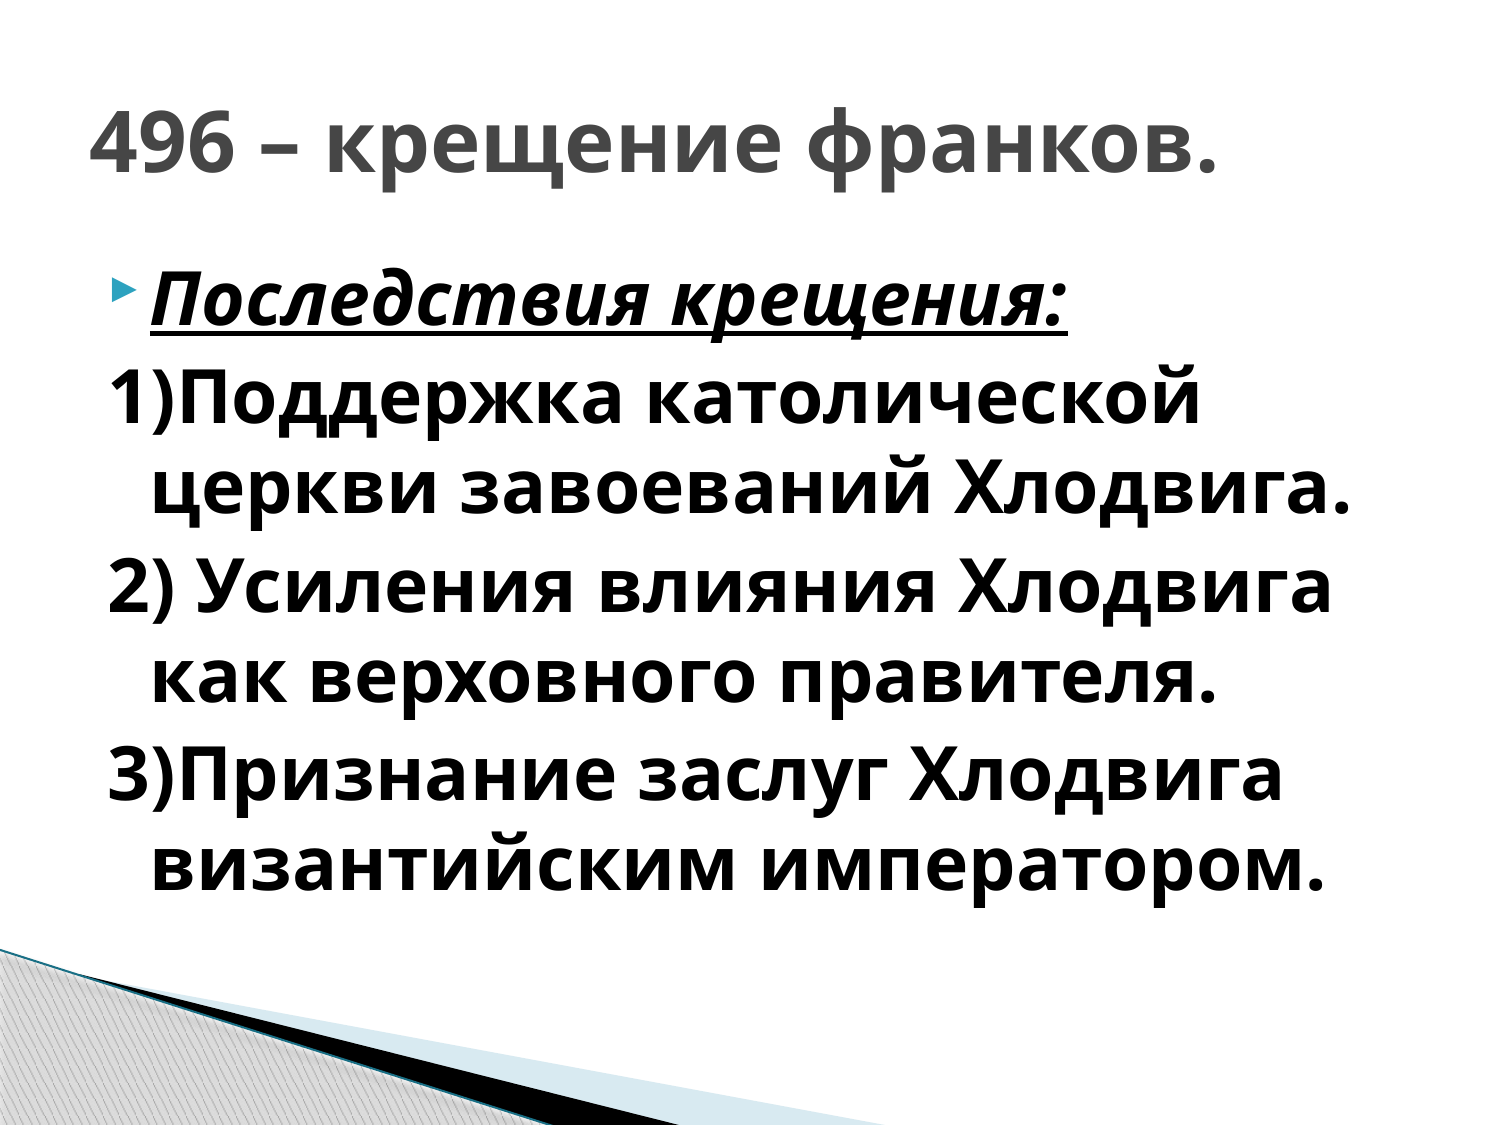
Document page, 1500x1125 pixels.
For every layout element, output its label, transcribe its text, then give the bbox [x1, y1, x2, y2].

title 496 – крещение франков. [75, 45, 1425, 233]
list Последствия крещения: 1)Поддержка католической церкви завоеваний Хлодвига. 2) Усиления влияния Хлодвига как верховного правителя. 3)Признание заслуг Хлодвига византийским императором. [75, 243, 1425, 986]
